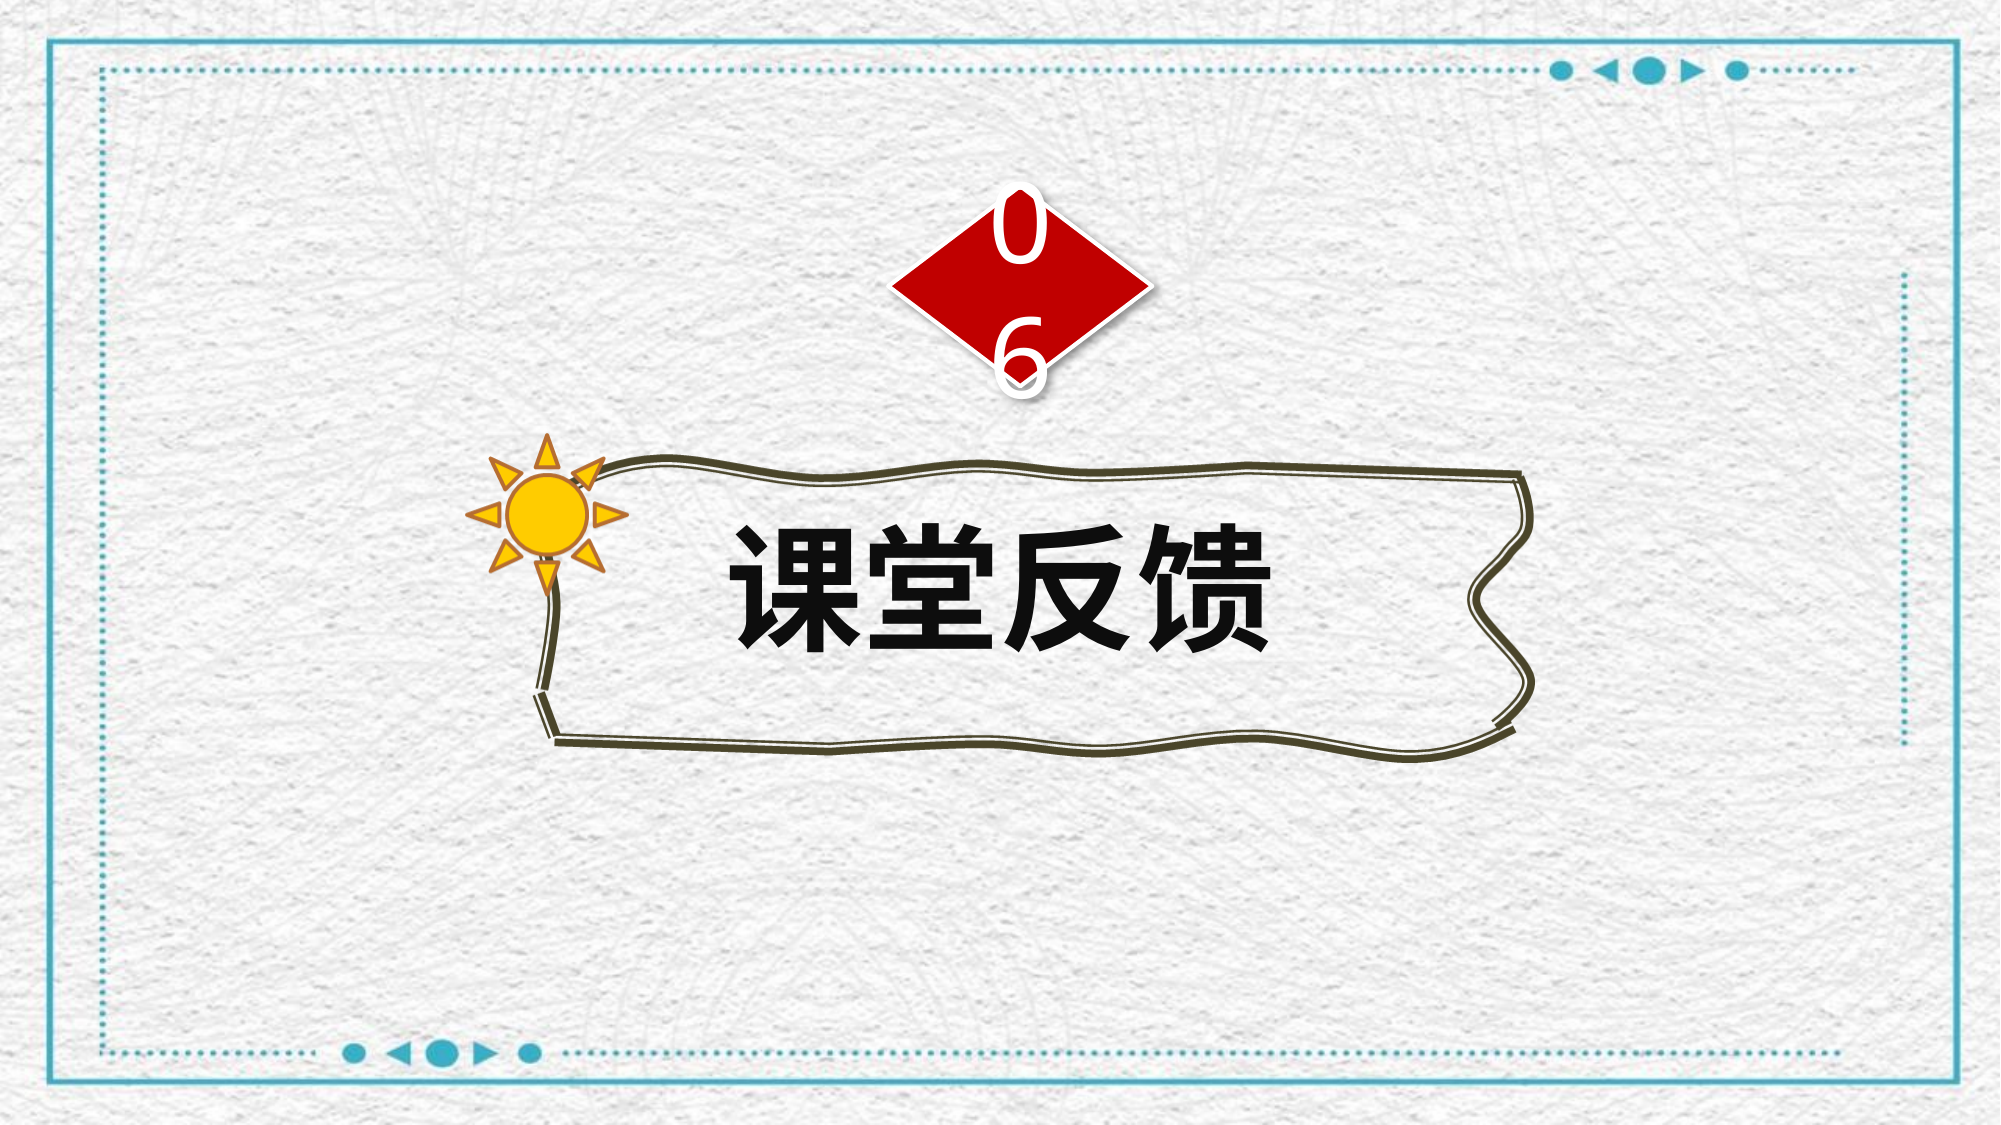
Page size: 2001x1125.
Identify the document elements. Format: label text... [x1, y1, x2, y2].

text_box 06 [886, 184, 1155, 388]
picture [0, 0, 2000, 1125]
